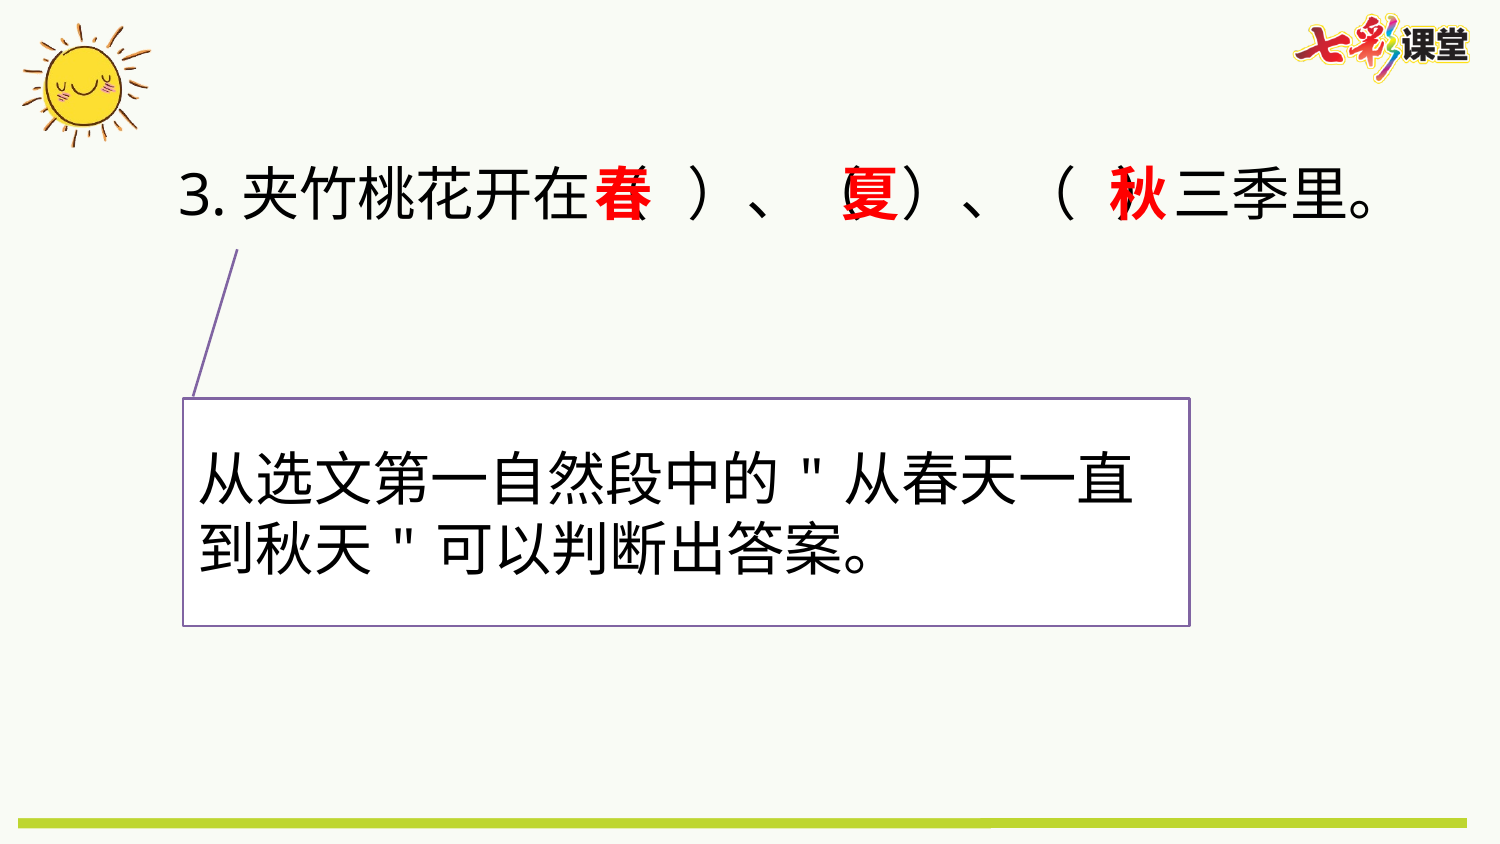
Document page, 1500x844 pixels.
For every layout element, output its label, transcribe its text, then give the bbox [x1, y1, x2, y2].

picture [0, 0, 173, 172]
text_box 春 [580, 150, 675, 235]
text_box 夏 [826, 150, 942, 235]
text_box 3.夹竹桃花开在（ ）、（ ）、（ ）三季里。 [1185, 150, 1422, 235]
text_box 秋 [1094, 150, 1185, 235]
text_box 3.夹竹桃花开在（ ）、（ ）、（ ）三季里。 [163, 150, 580, 235]
text_box 从选文第一自然段中的"从春天一直到秋天"可以判断出答案。 [182, 248, 1191, 627]
picture [1291, 9, 1472, 87]
picture [18, 771, 1467, 844]
text_box 3.夹竹桃花开在（ ）、（ ）、（ ）三季里。 [942, 150, 1094, 235]
text_box 3.夹竹桃花开在（ ）、（ ）、（ ）三季里。 [675, 150, 826, 235]
